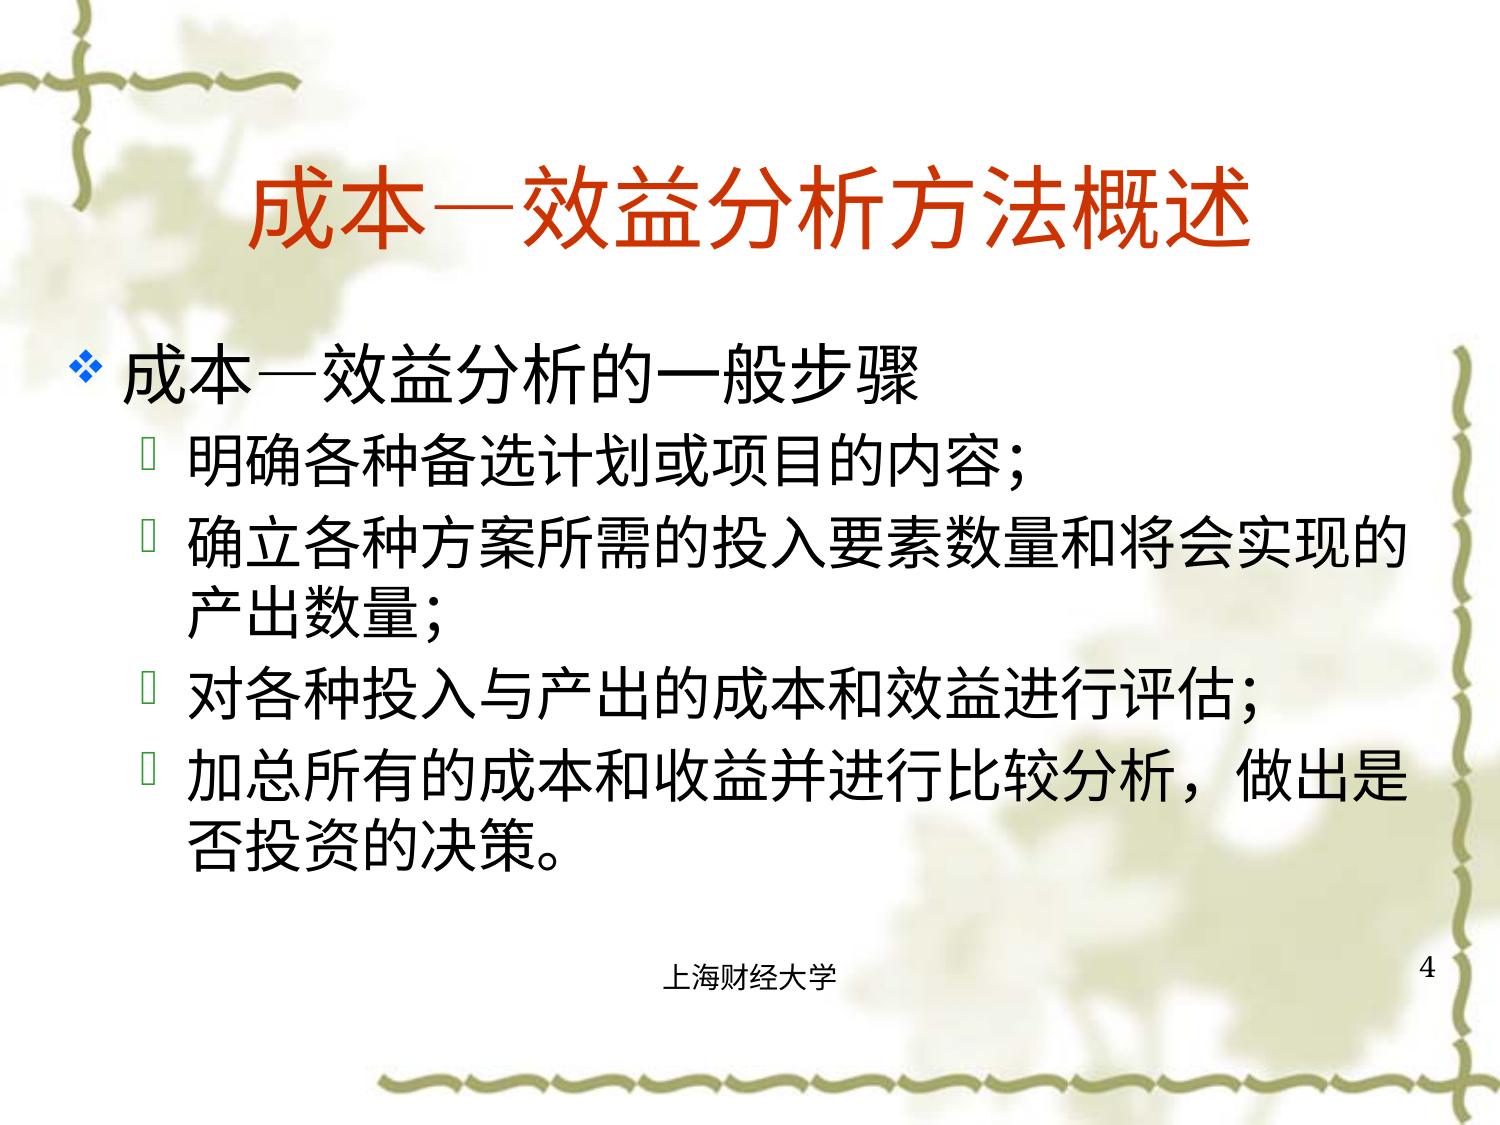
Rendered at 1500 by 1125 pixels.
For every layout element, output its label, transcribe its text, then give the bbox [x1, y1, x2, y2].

picture [0, 0, 1500, 1125]
list 成本—效益分析的一般步骤 明确各种备选计划或项目的内容； 确立各种方案所需的投入要素数量和将会实现的产出数量； 对各种投入与产出的成本和效益进行评估； 加总所有的成本和收益并进行比较分析，做出是否投资的决策。 [49, 324, 1452, 963]
footer 上海财经大学 [512, 952, 988, 1066]
slide_number 4 [1074, 940, 1451, 1066]
title 成本—效益分析方法概述 [49, 112, 1451, 301]
